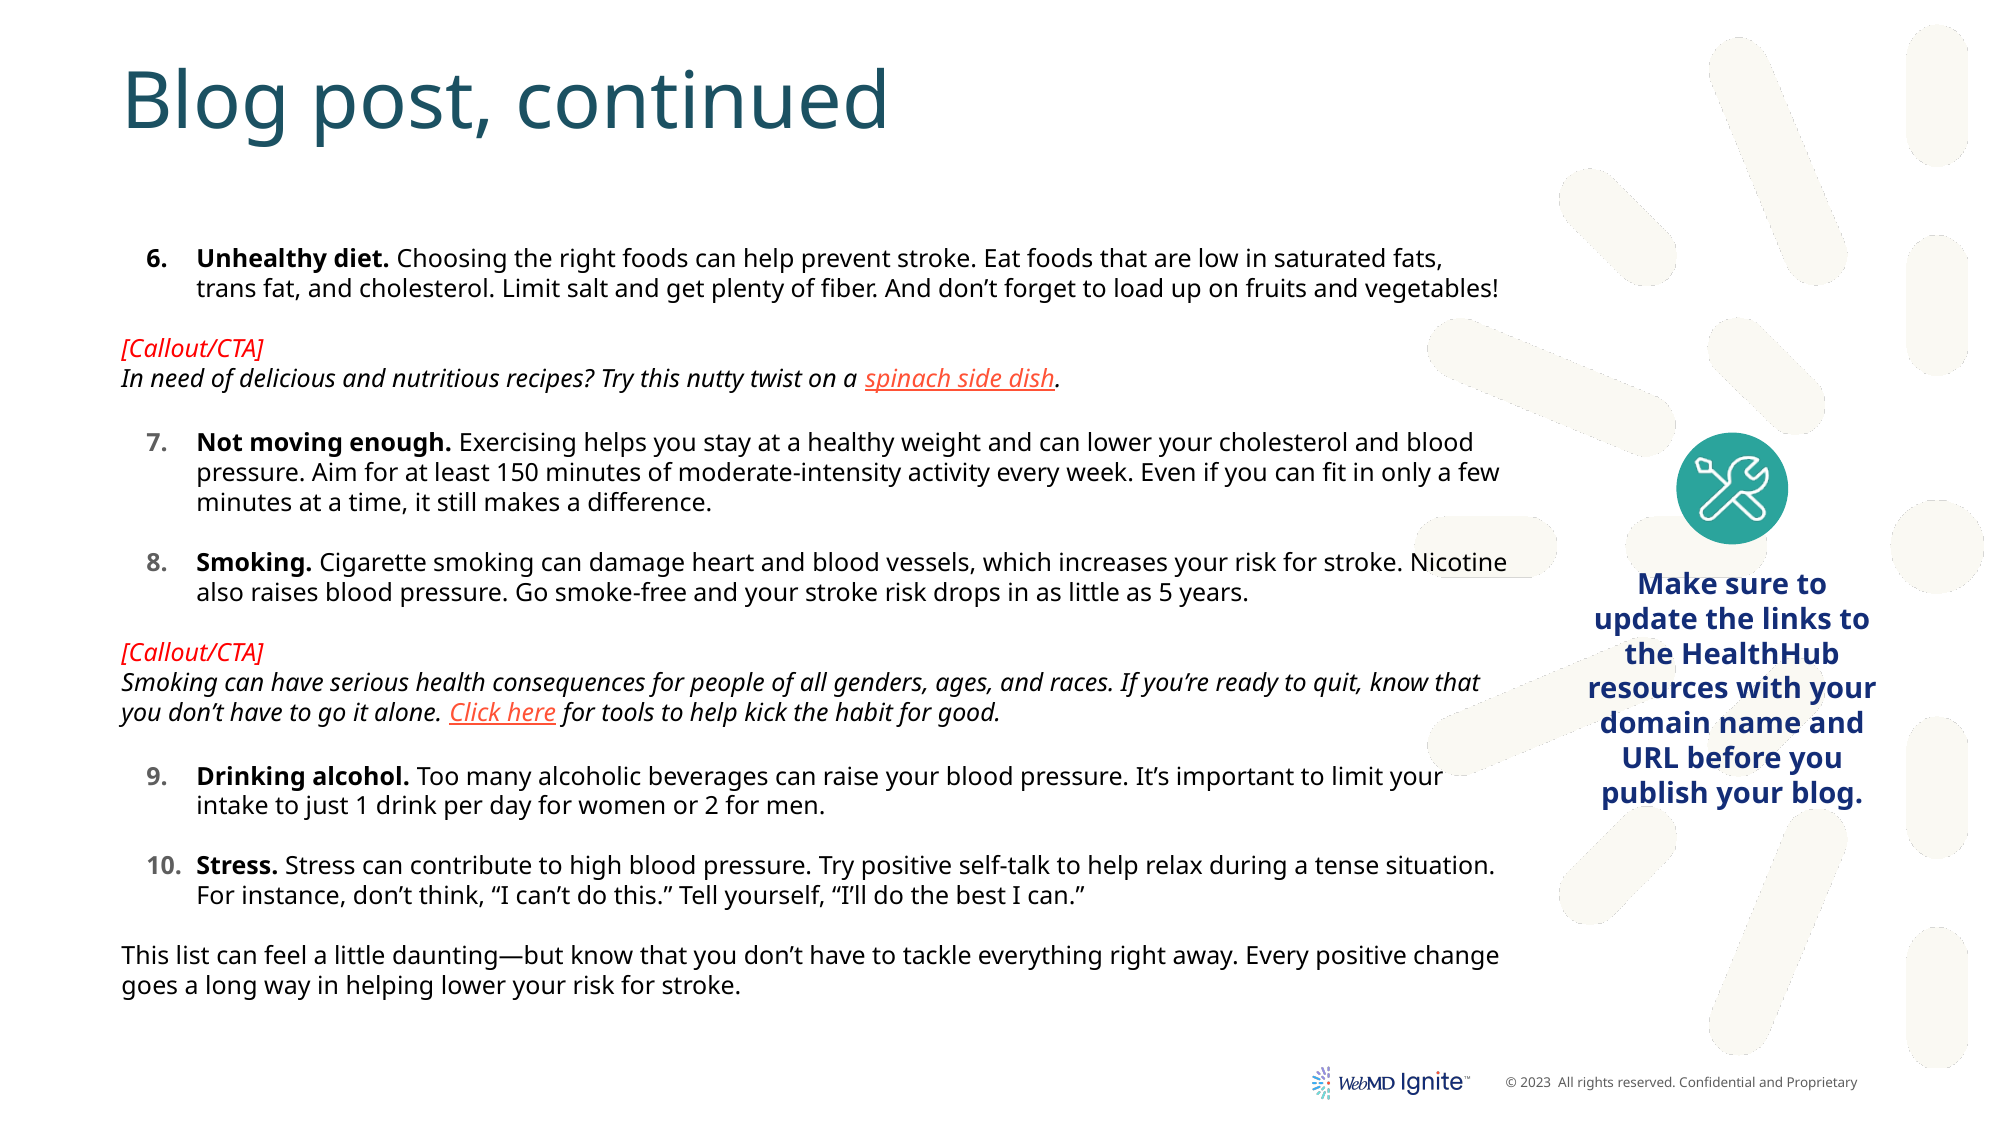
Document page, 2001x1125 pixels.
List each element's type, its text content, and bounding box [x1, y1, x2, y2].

picture [1308, 1063, 1474, 1103]
title Blog post, continued [121, 0, 1874, 154]
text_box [1676, 432, 1789, 545]
text_box Make sure to update the links to the HealthHub resources with your domain name and URL before you publish your blog. [1569, 549, 1896, 860]
list Unhealthy diet. Choosing the right foods can help prevent stroke. Eat foods that are low in saturated fats, trans fat, and cholesterol. Limit salt and get plenty of fiber. And don’t forget to load up on fruits and vegetables! [Callout/CTA] In need of delicious and nutritious recipes? Try this nutty twist on a spinach side dish. Not moving enough. Exercising helps you stay at a healthy weight and can lower your cholesterol and blood pressure. Aim for at least 150 minutes of moderate-intensity activity every week. Even if you can fit in only a few minutes at a time, it still makes a difference. Smoking. Cigarette smoking can damage heart and blood vessels, which increases your risk for stroke. Nicotine also raises blood pressure. Go smoke-free and your stroke risk drops in as little as 5 years. [Callout/CTA] Smoking can have serious health consequences for people of all genders, ages, and races. If you’re ready to quit, know that you don’t have to go it alone. Click here for tools to help kick the habit for good. Drinking alcohol. Too many alcoholic beverages can raise your blood pressure. It’s important to limit your intake to just 1 drink per day for women or 2 for men. Stress. Stress can contribute to high blood pressure. Try positive self-talk to help relax during a tense situation. For instance, don’t think, “I can’t do this.” Tell yourself, “I’ll do the best I can.” This list can feel a little daunting—but know that you don’t have to tackle everything right away. Every positive change goes a long way in helping lower your risk for stroke. [121, 235, 1527, 895]
